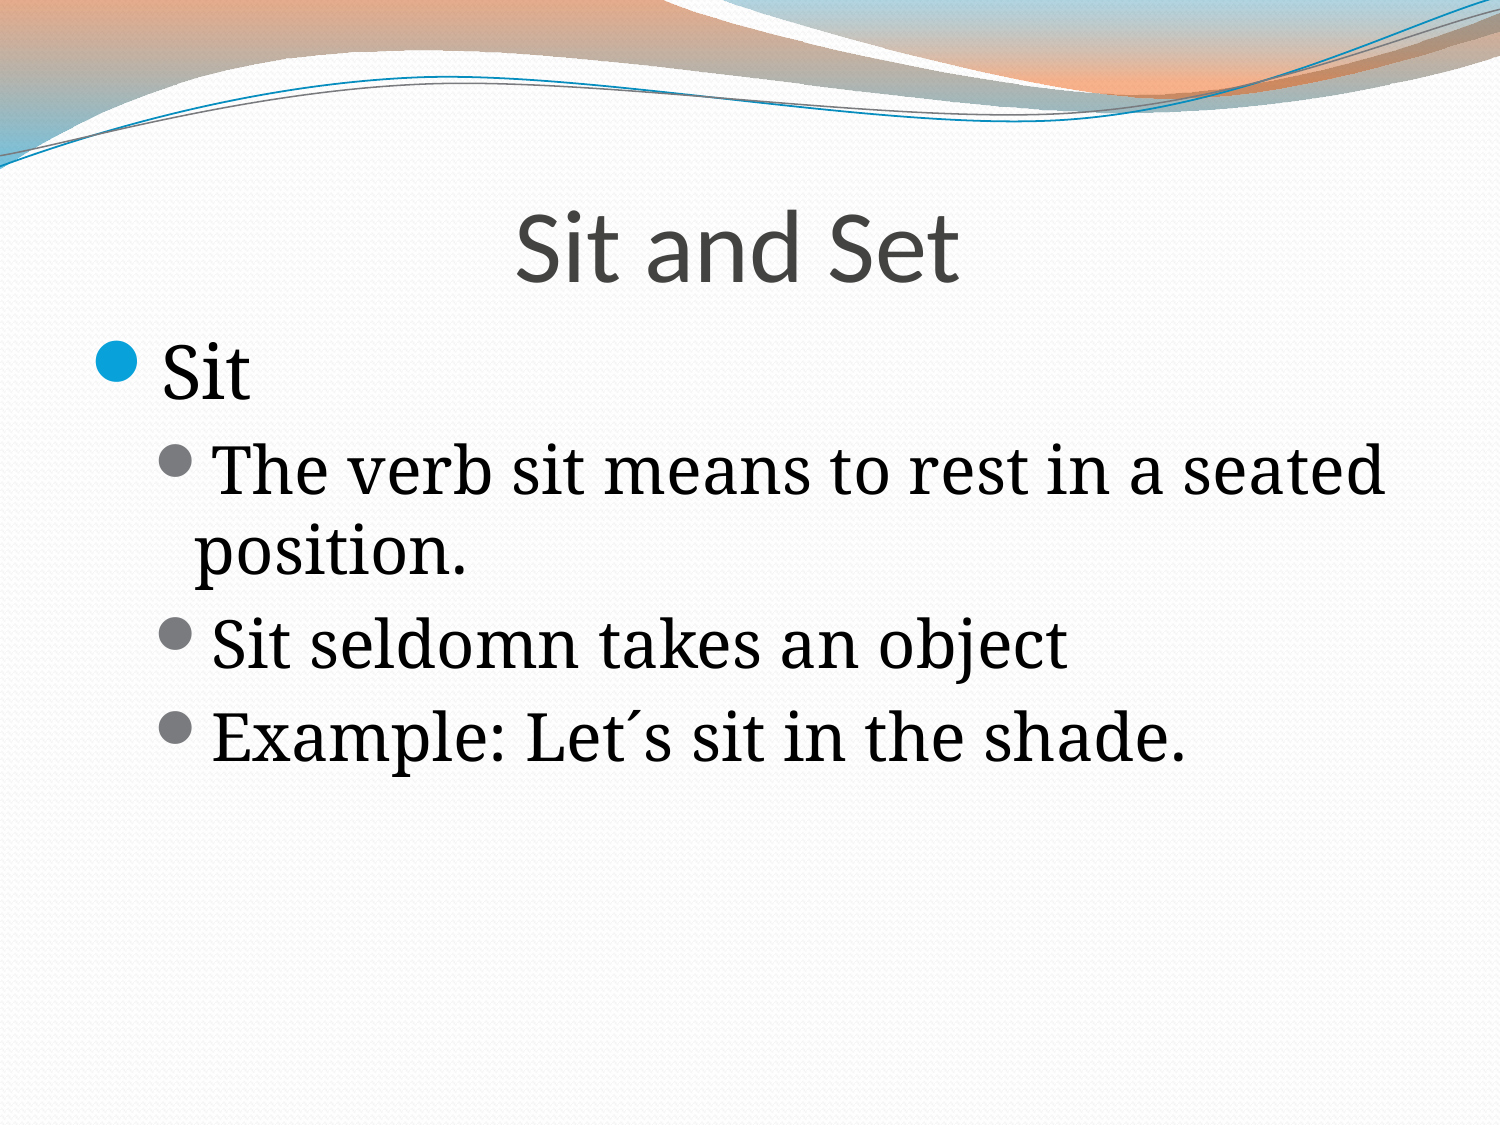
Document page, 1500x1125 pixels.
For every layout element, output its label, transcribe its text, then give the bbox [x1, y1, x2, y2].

title Sit and Set [75, 115, 1425, 303]
list Sit The verb sit means to rest in a seated position. Sit seldomn takes an object Example: Let´s sit in the shade. [75, 317, 1425, 1038]
